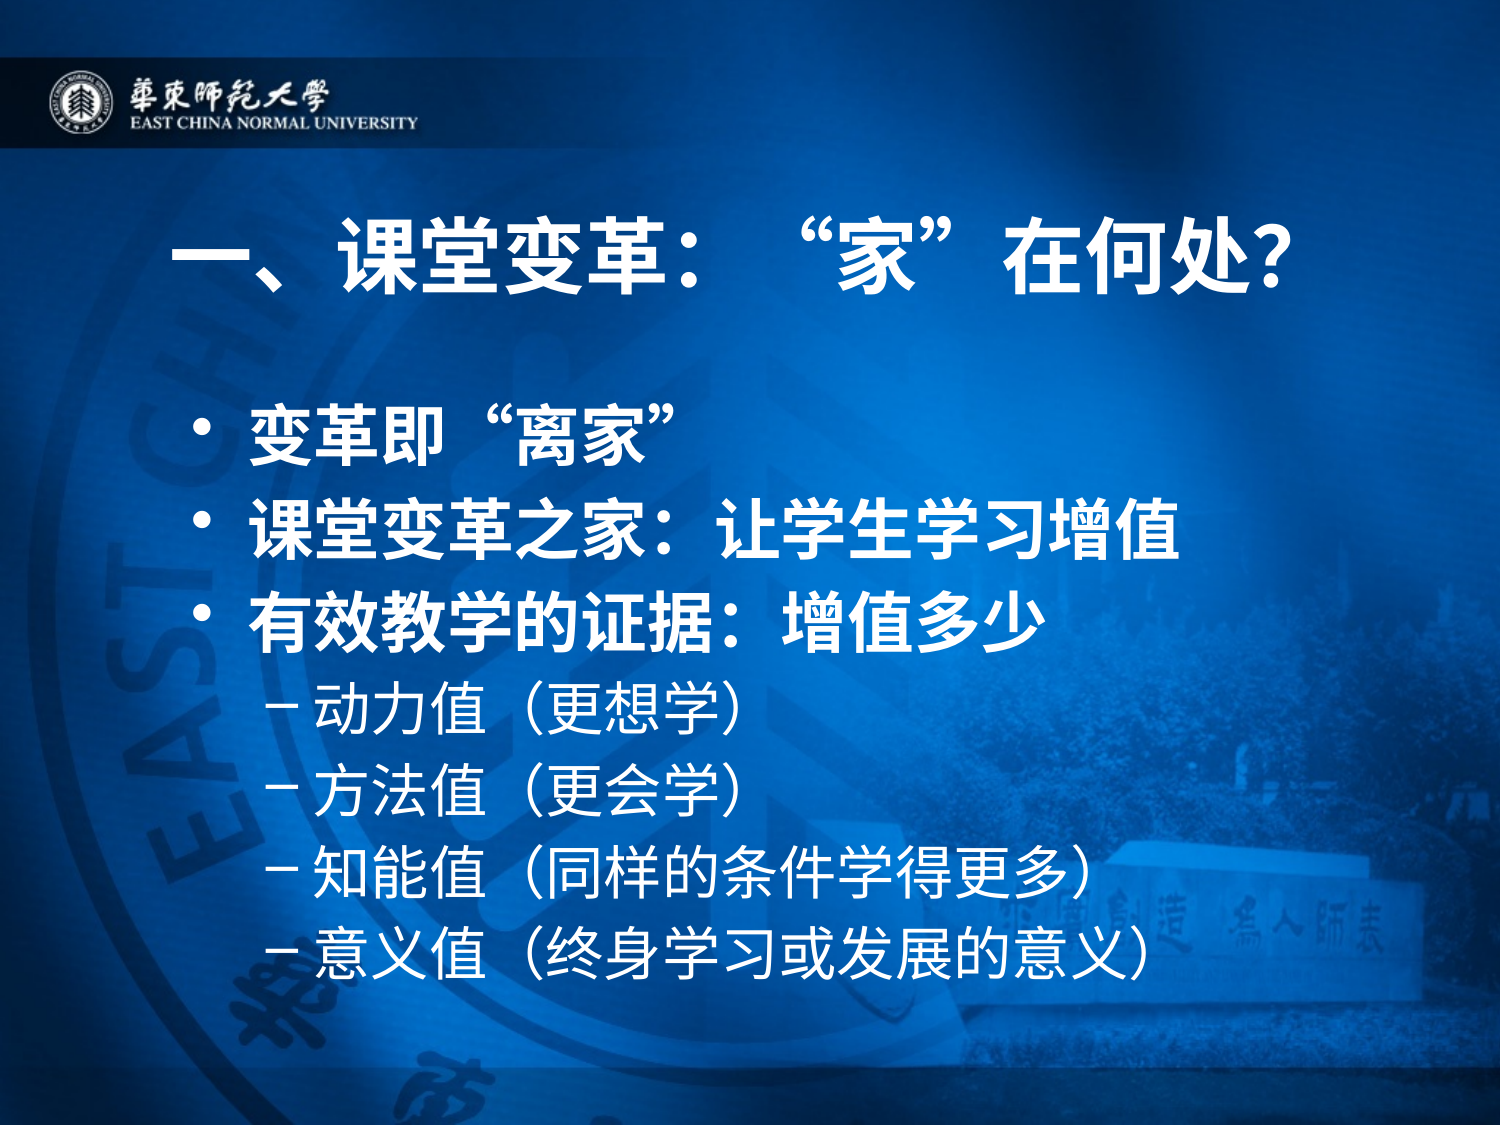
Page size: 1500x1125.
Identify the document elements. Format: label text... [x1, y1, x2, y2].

title 一、课堂变革：“家”在何处？ [76, 160, 1428, 349]
picture [0, 0, 1500, 1125]
list 变革即“离家” 课堂变革之家：让学生学习增值 有效教学的证据：增值多少 动力值（更想学） 方法值（更会学） 知能值（同样的条件学得更多） 意义值（终身学习或发展的意义） [175, 386, 1454, 966]
